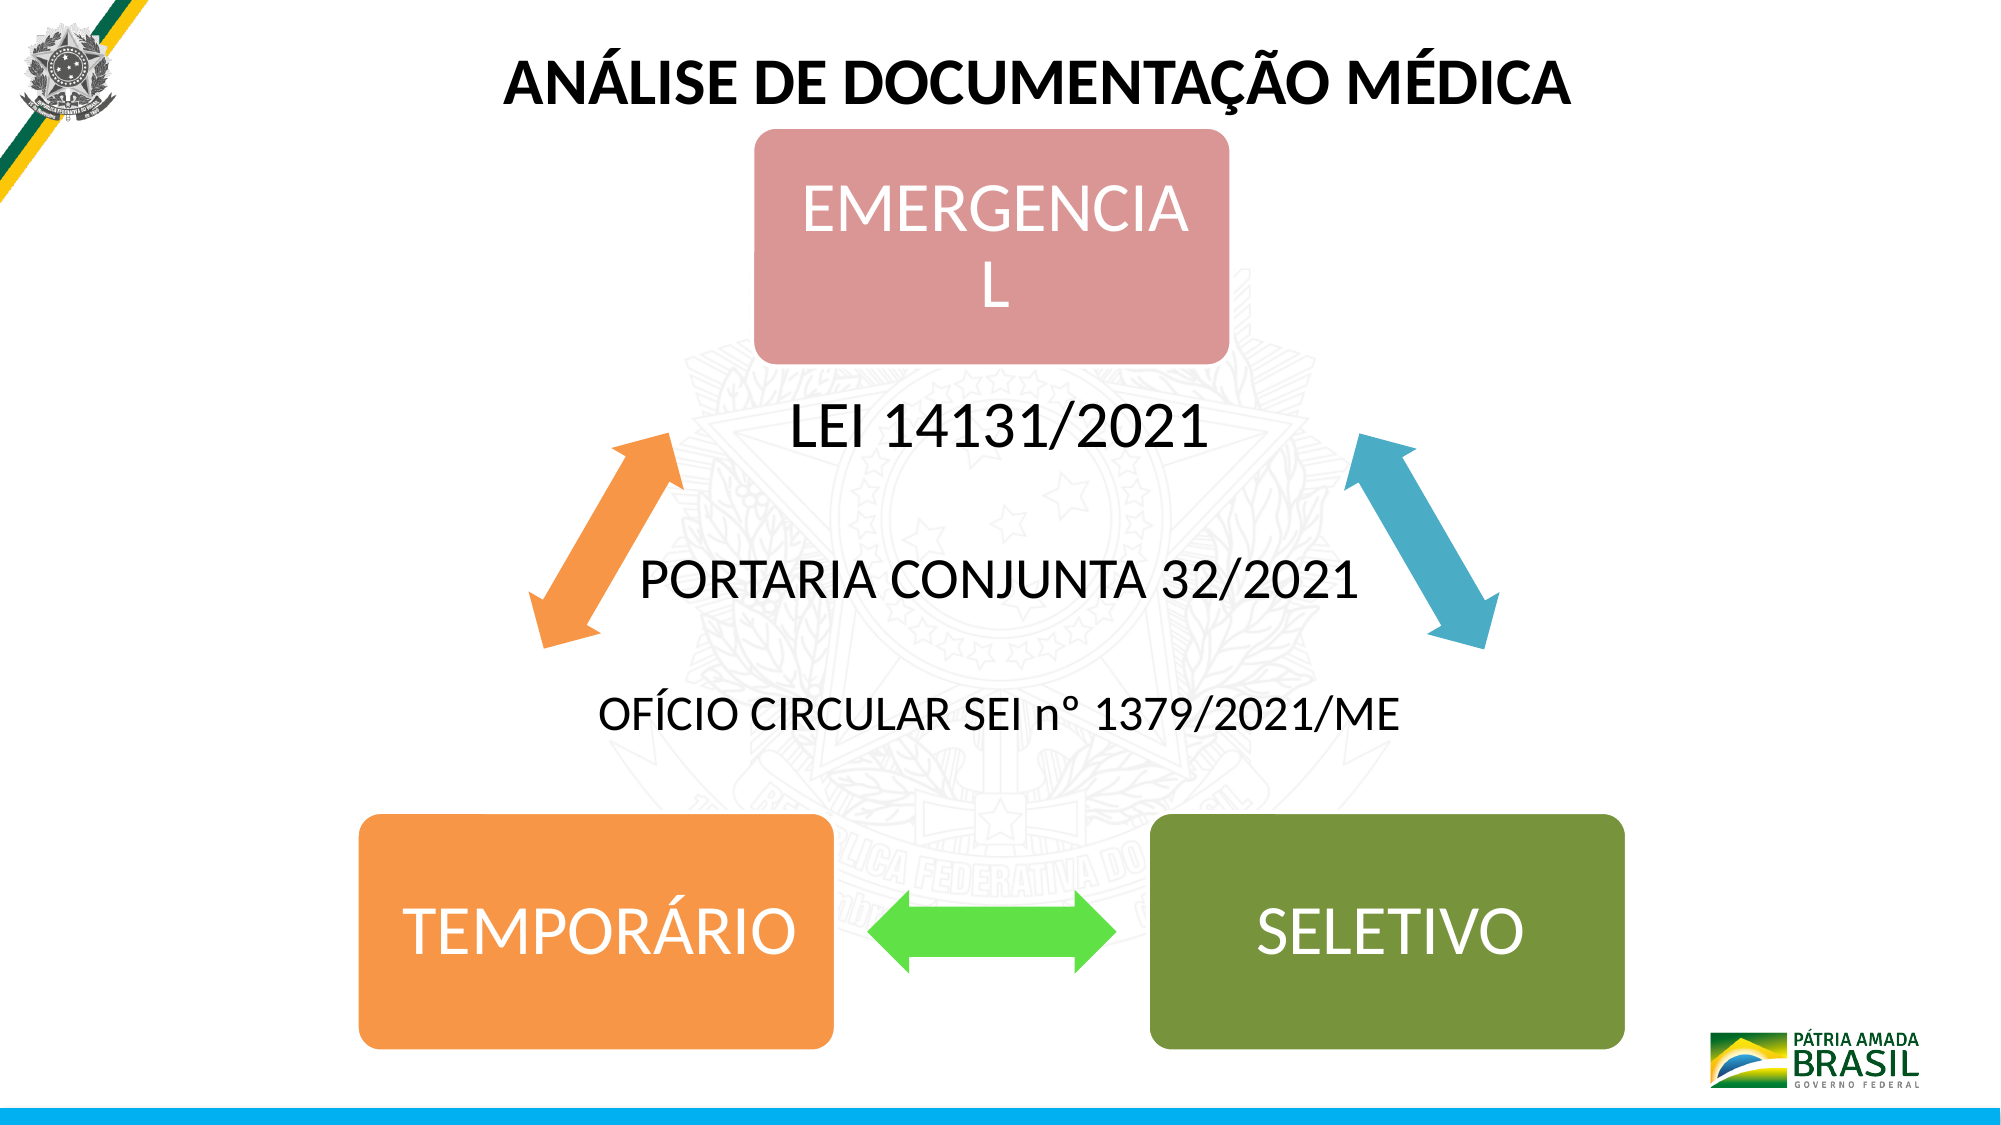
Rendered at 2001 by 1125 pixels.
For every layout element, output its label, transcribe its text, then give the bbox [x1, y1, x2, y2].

picture [0, 0, 2000, 1107]
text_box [174, 126, 1809, 1053]
text_box ANÁLISE DE DOCUMENTAÇÃO MÉDICA [175, 30, 1901, 126]
